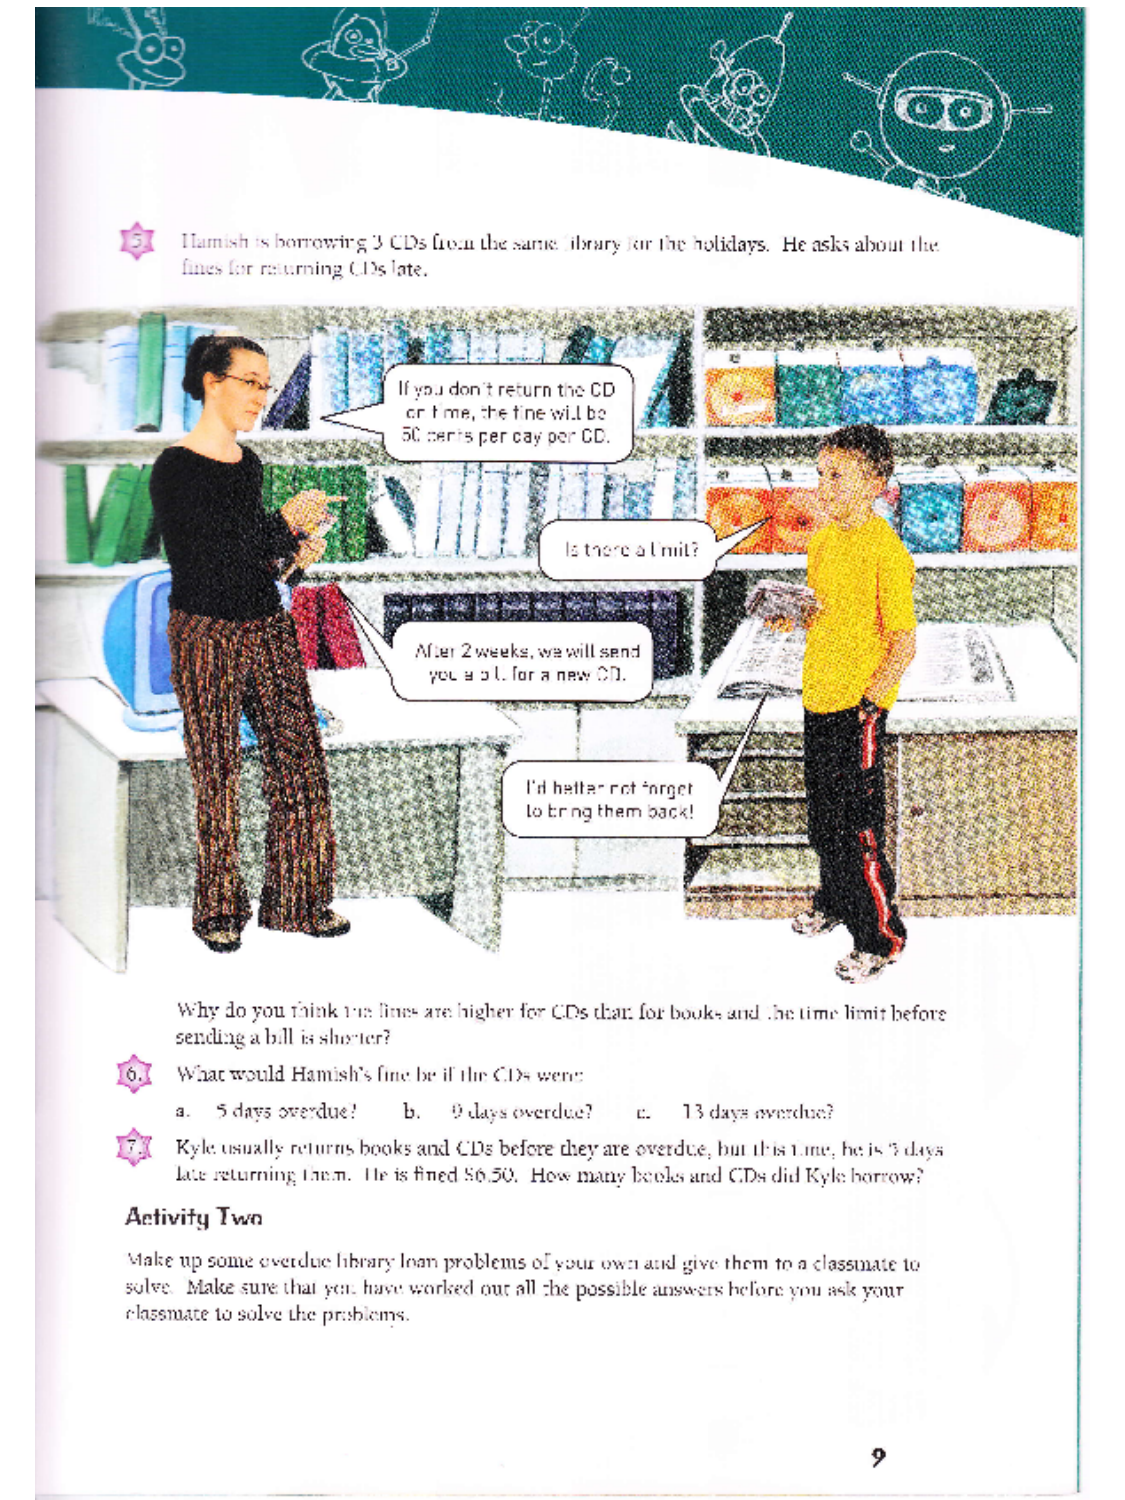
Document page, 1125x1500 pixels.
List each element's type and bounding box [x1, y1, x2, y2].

text_box [34, 7, 1091, 1500]
